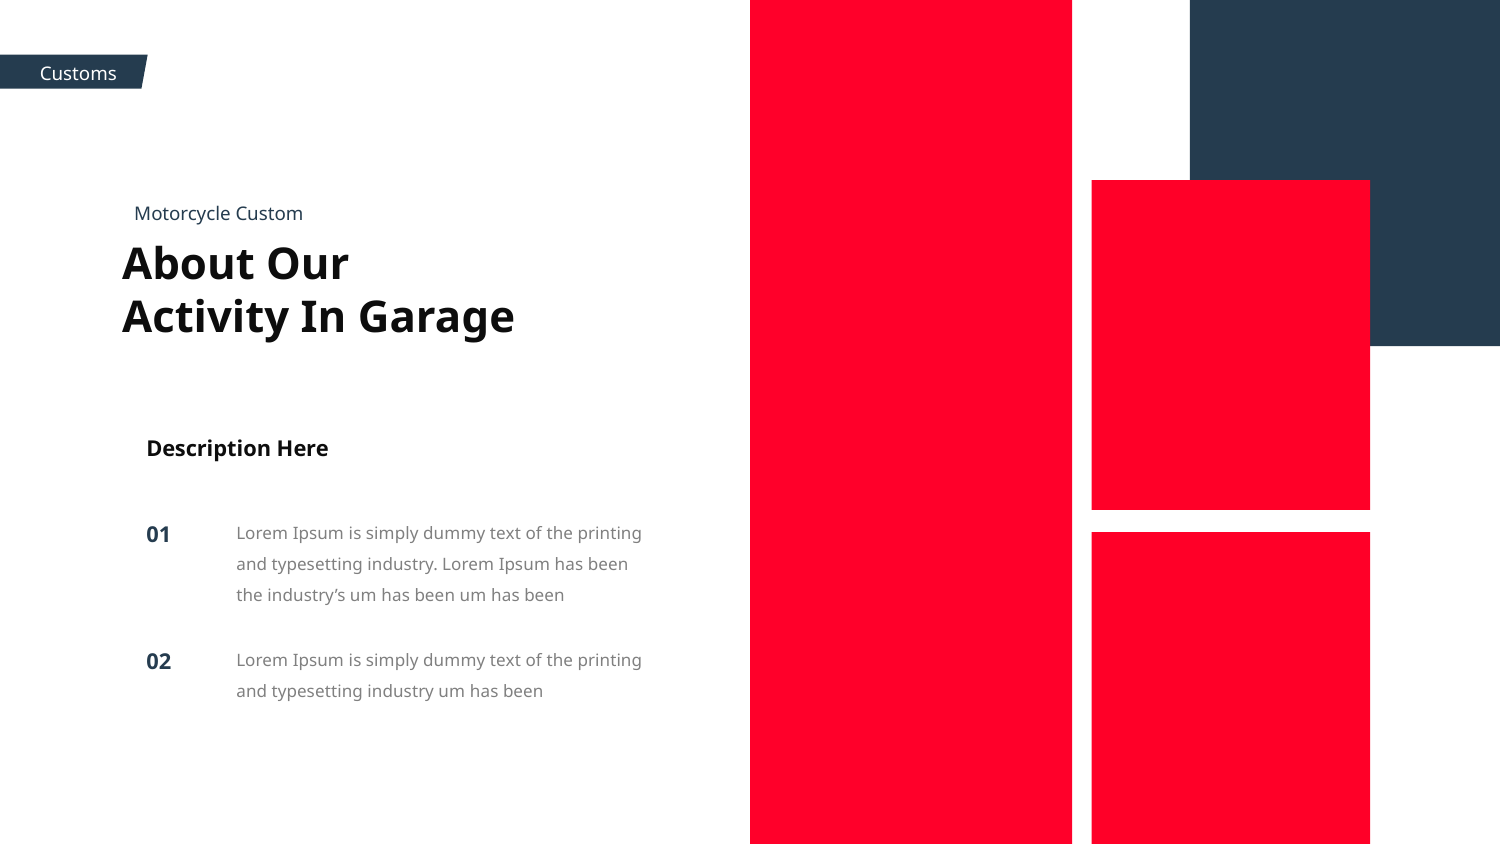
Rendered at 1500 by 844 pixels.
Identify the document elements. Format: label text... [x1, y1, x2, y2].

text_box 02 [131, 635, 221, 682]
picture [1091, 532, 1371, 844]
picture [1091, 180, 1371, 510]
text_box Lorem Ipsum is simply dummy text of the printing and typesetting industry um has been [221, 632, 675, 709]
text_box 01 [131, 508, 221, 555]
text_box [0, 54, 264, 93]
picture [749, 0, 1073, 844]
text_box About Our Activity In Garage [107, 228, 680, 349]
text_box Description Here [131, 422, 374, 469]
text_box Motorcycle Custom [119, 194, 498, 228]
text_box Lorem Ipsum is simply dummy text of the printing and typesetting industry. Lorem Ipsum has been the industry’s um has been um has been [221, 504, 675, 613]
